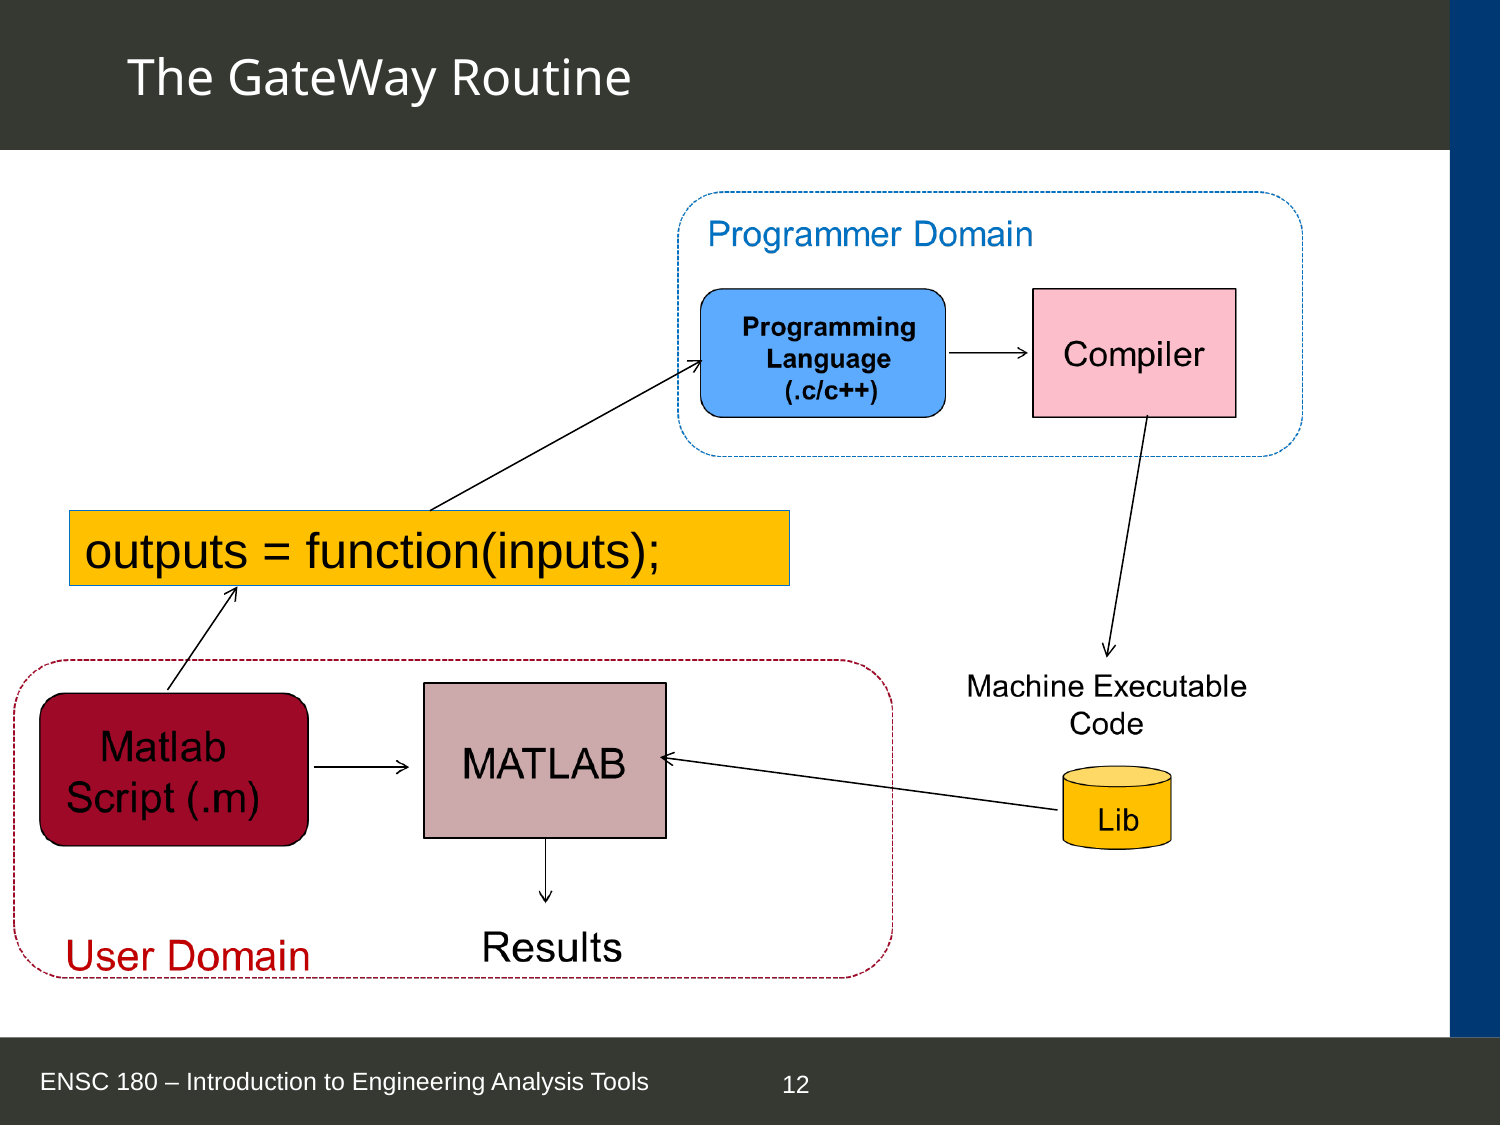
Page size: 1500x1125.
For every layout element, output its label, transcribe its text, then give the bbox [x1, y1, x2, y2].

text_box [1106, 414, 1148, 658]
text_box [429, 359, 703, 511]
picture [13, 659, 893, 1006]
picture [677, 191, 1303, 457]
text_box outputs = function(inputs); [69, 510, 790, 586]
footer ENSC 180 – Introduction to Engineering Analysis Tools [24, 1057, 740, 1113]
title The GateWay Routine [112, 37, 1450, 138]
picture [947, 657, 1267, 857]
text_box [659, 756, 1058, 811]
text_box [167, 586, 238, 691]
